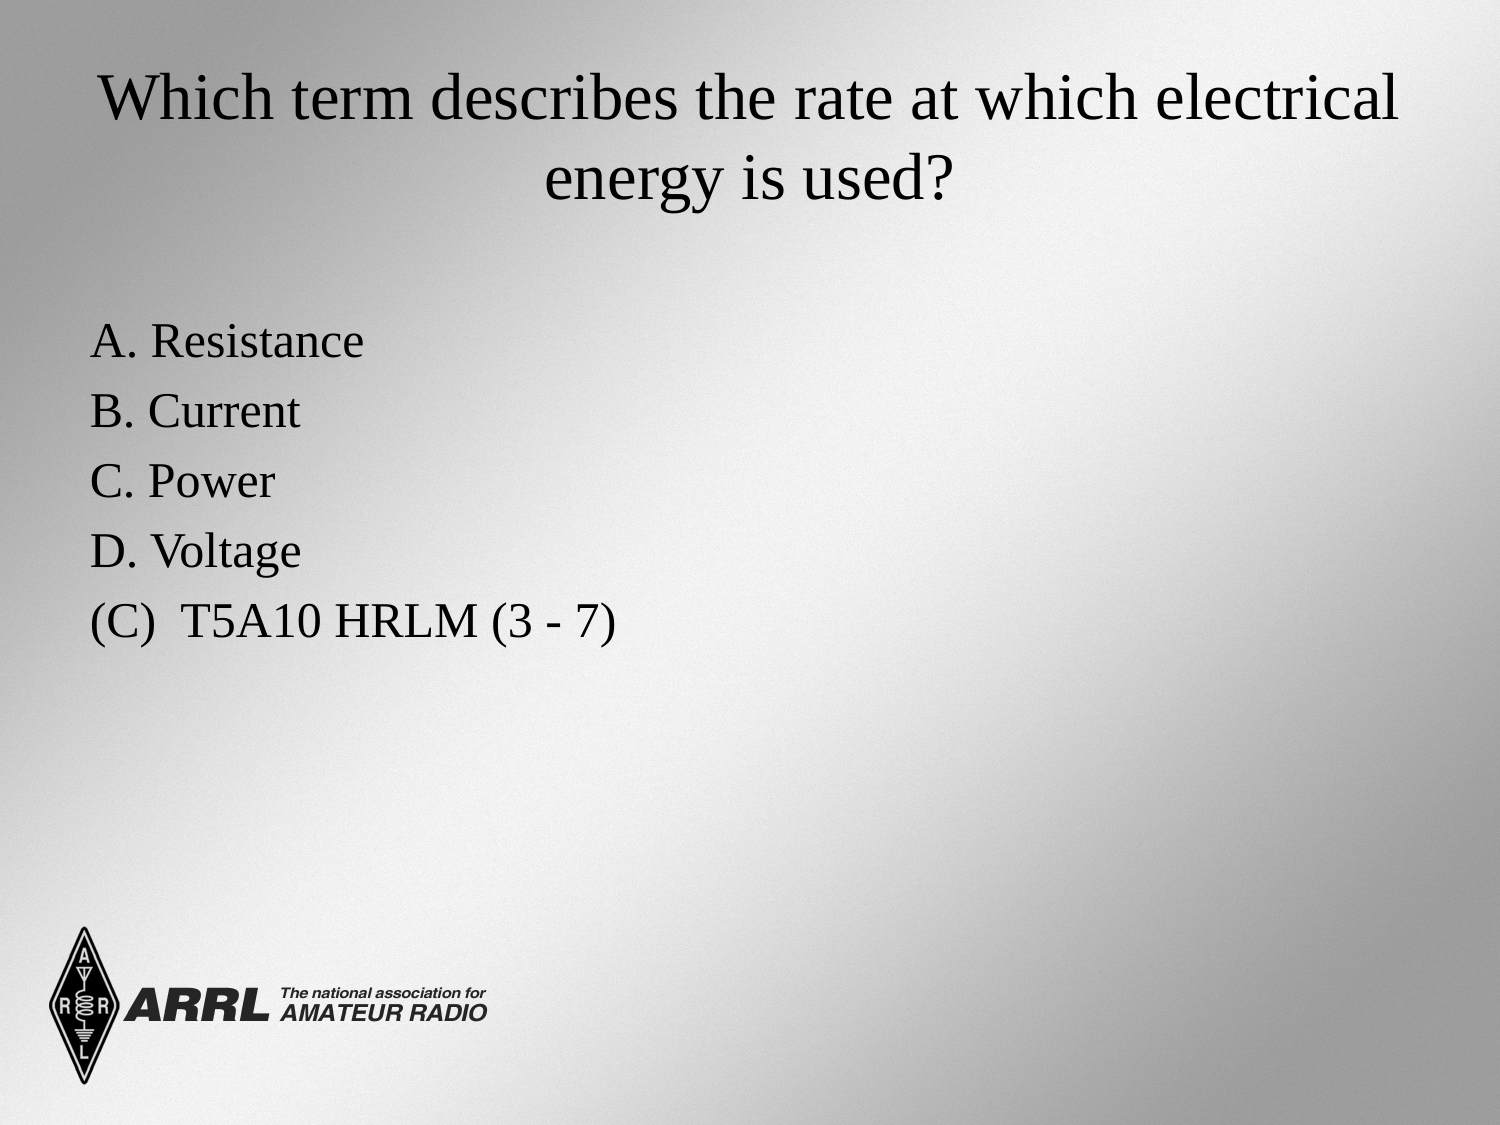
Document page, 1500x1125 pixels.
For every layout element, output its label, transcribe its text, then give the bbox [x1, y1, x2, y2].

list A. Resistance B. Current C. Power D. Voltage (C) T5A10 HRLM (3 - 7) [75, 299, 1425, 1005]
title Which term describes the rate at which electrical energy is used? [75, 45, 1425, 233]
picture [0, 0, 1500, 1125]
